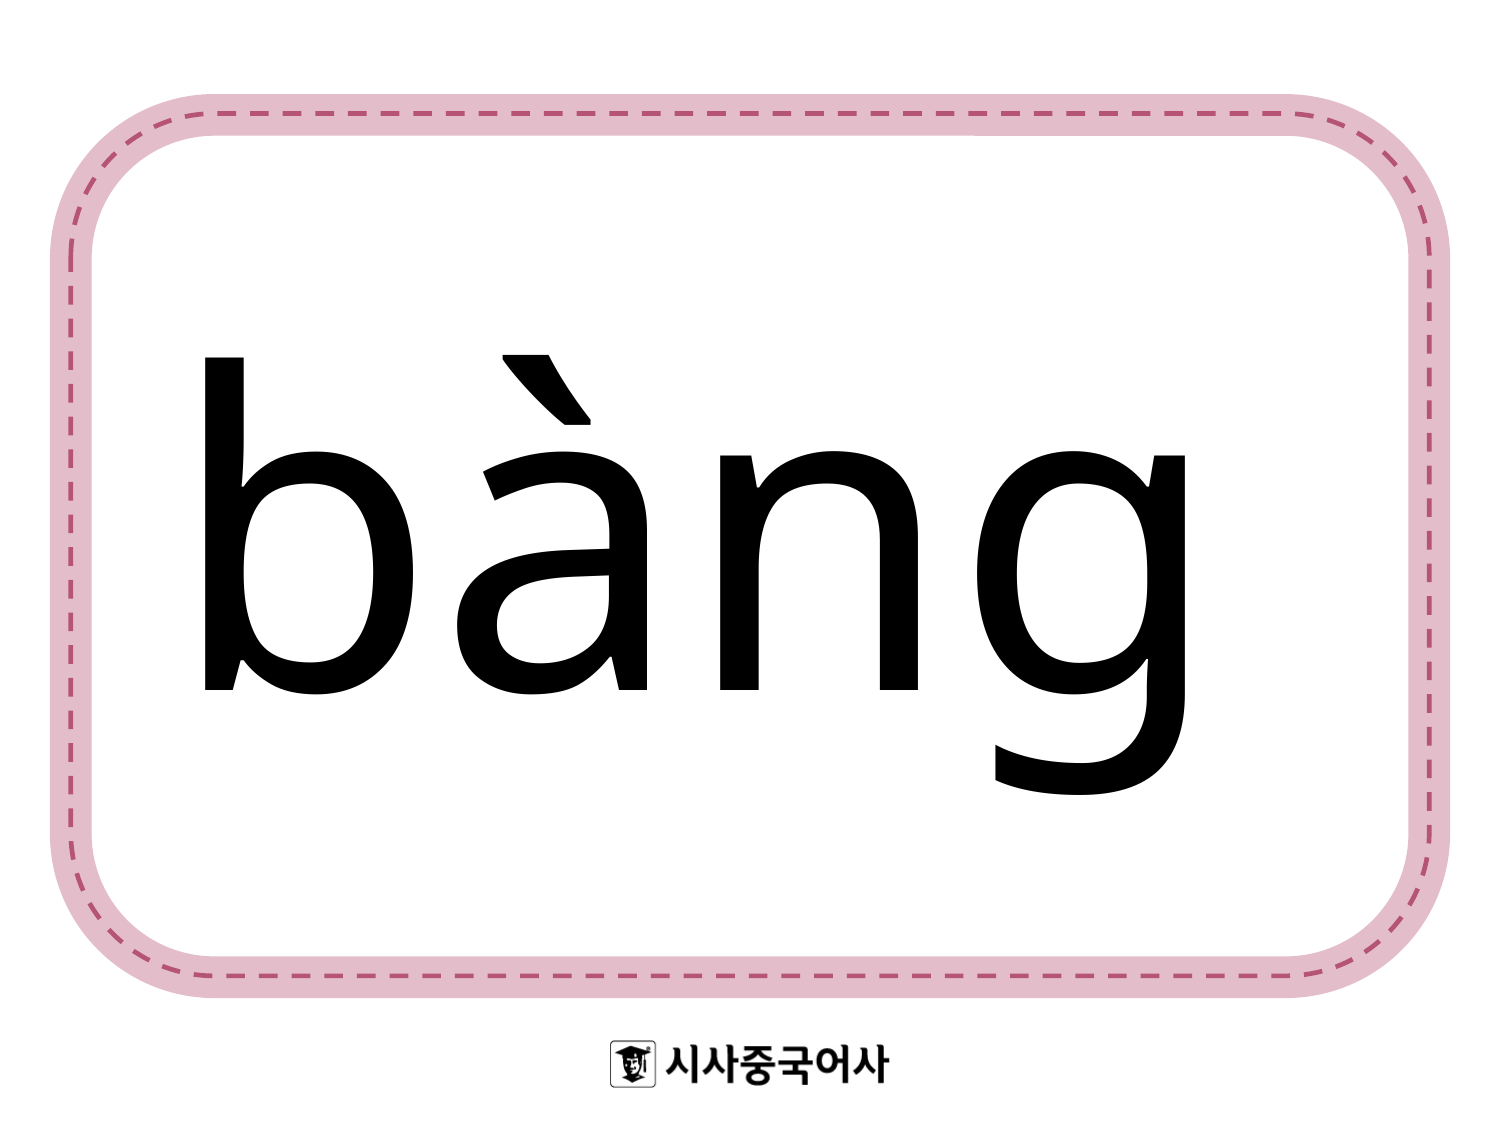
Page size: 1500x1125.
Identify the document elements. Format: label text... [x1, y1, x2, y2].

picture [602, 1034, 898, 1094]
text_box bàng [145, 184, 1354, 847]
